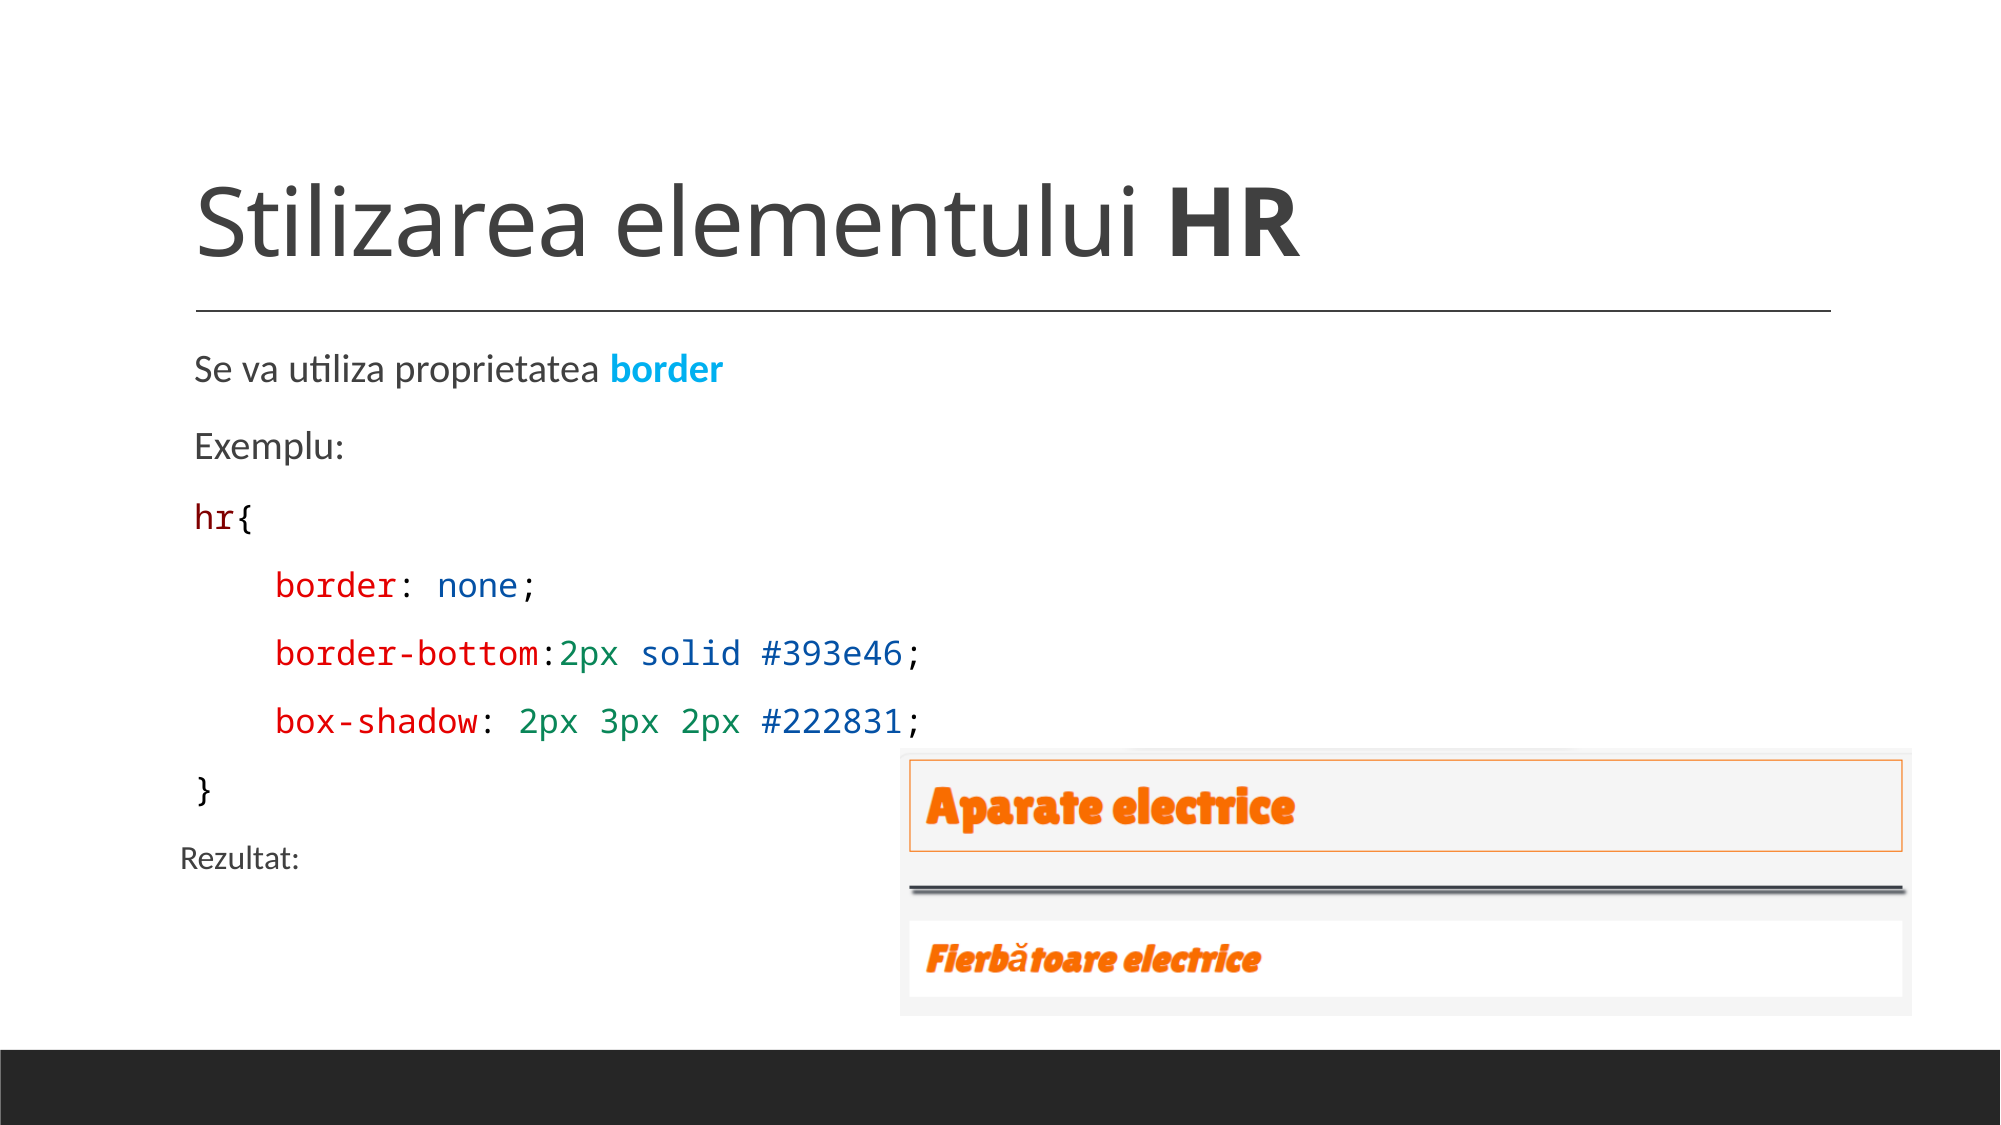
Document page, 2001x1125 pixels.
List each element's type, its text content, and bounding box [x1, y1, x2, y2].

picture [899, 748, 1913, 1016]
list Se va utiliza proprietatea border Exemplu: hr{ border: none; border-bottom:2px solid #393e46; box-shadow: 2px 3px 2px #222831; } Rezultat: [180, 329, 1796, 888]
title Stilizarea elementului HR [180, 47, 1830, 285]
